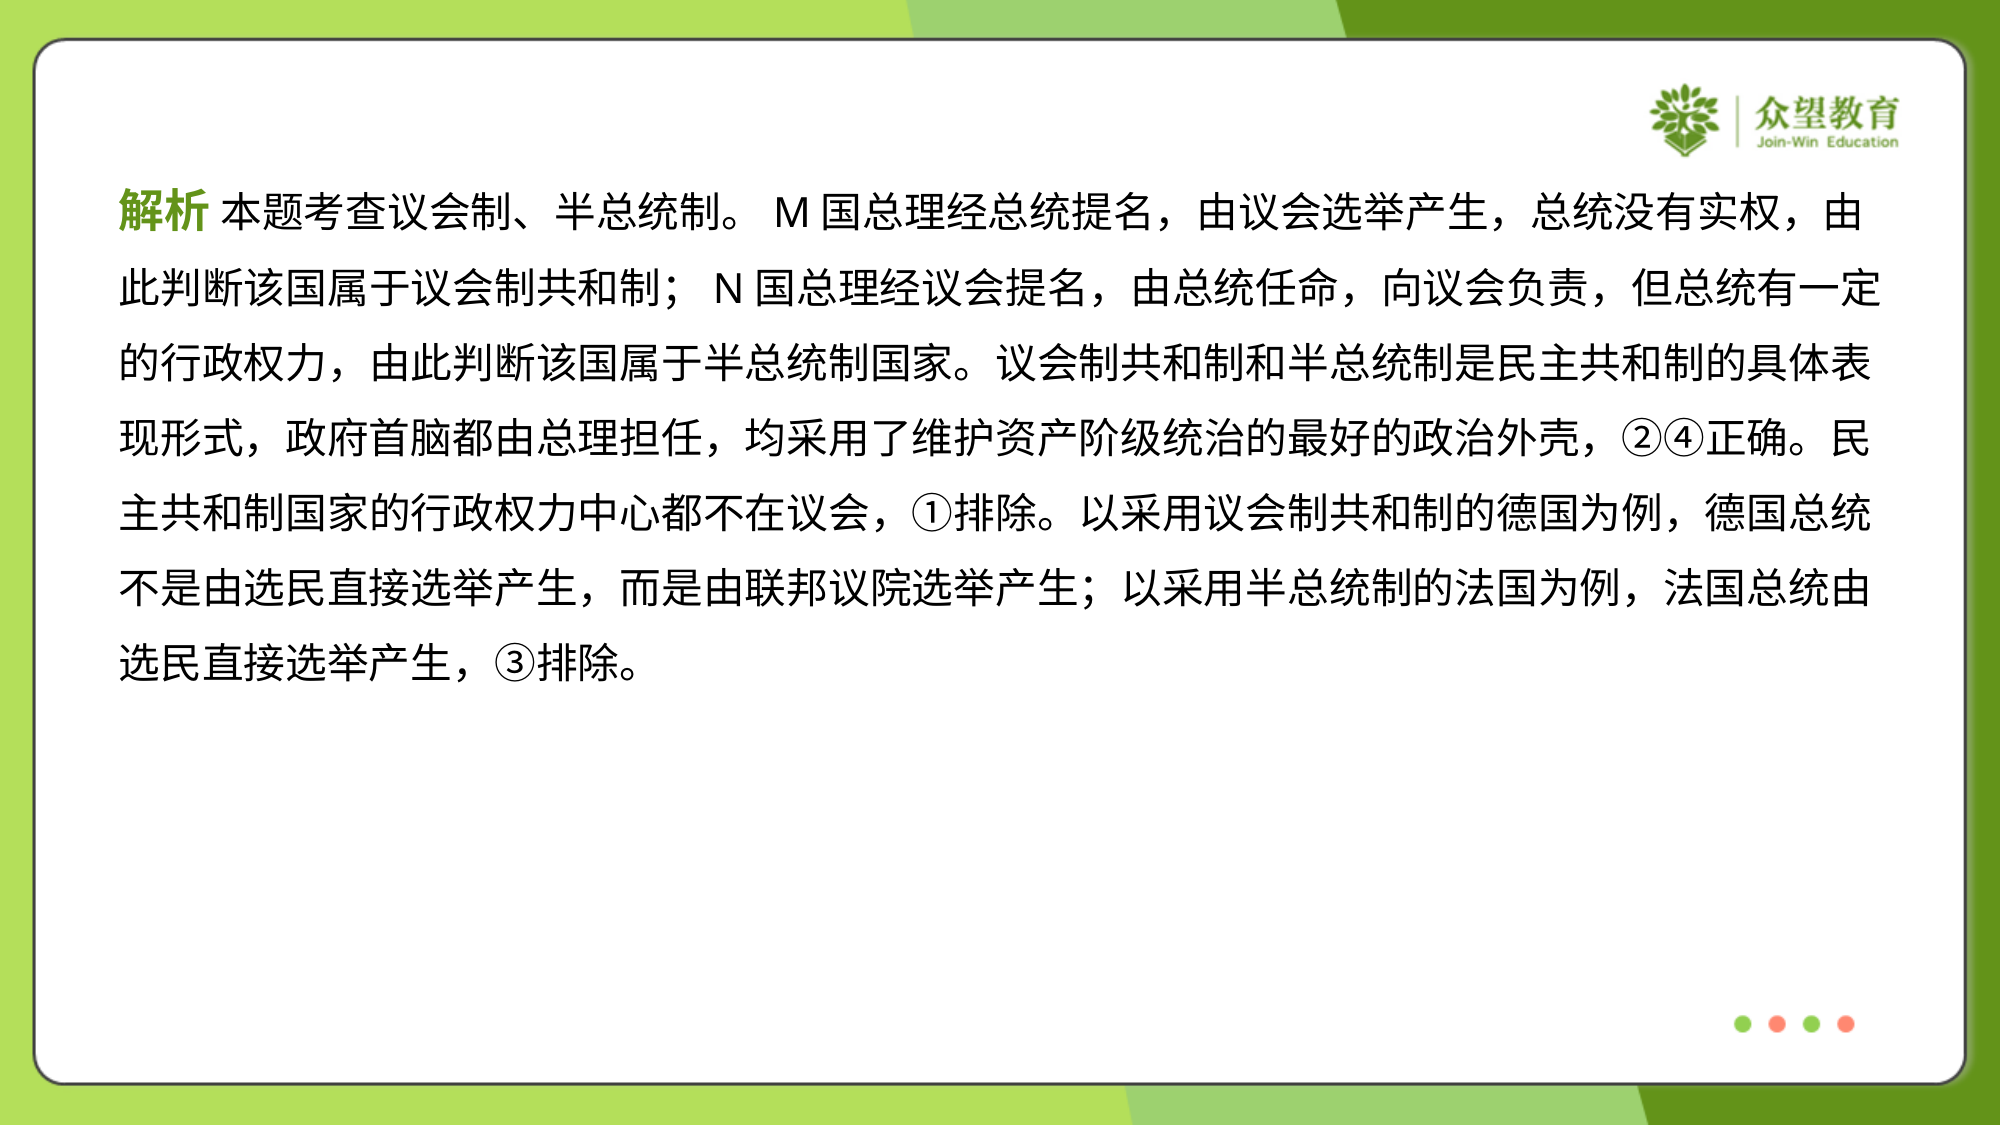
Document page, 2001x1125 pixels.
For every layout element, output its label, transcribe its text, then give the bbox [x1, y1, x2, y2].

picture [0, 0, 2000, 1125]
text_box 解析 本题考查议会制、半总统制。M国总理经总统提名，由议会选举产生，总统没有实权，由 此判断该国属于议会制共和制；N国总理经议会提名，由总统任命，向议会负责，但总统有一定 的行政权力，由此判断该国属于半总统制国家。议会制共和制和半总统制是民主共和制的具体表 现形式，政府首脑都由总理担任，均采用了维护资产阶级统治的最好的政治外壳，②④正确。民 主共和制国家的行政权力中心都不在议会，①排除。以采用议会制共和制的德国为例，德国总统 不是由选民直接选举产生，而是由联邦议院选举产生；以采用半总统制的法国为例，法国总统由 选民直接选举产生，③排除。 [118, 159, 1883, 907]
